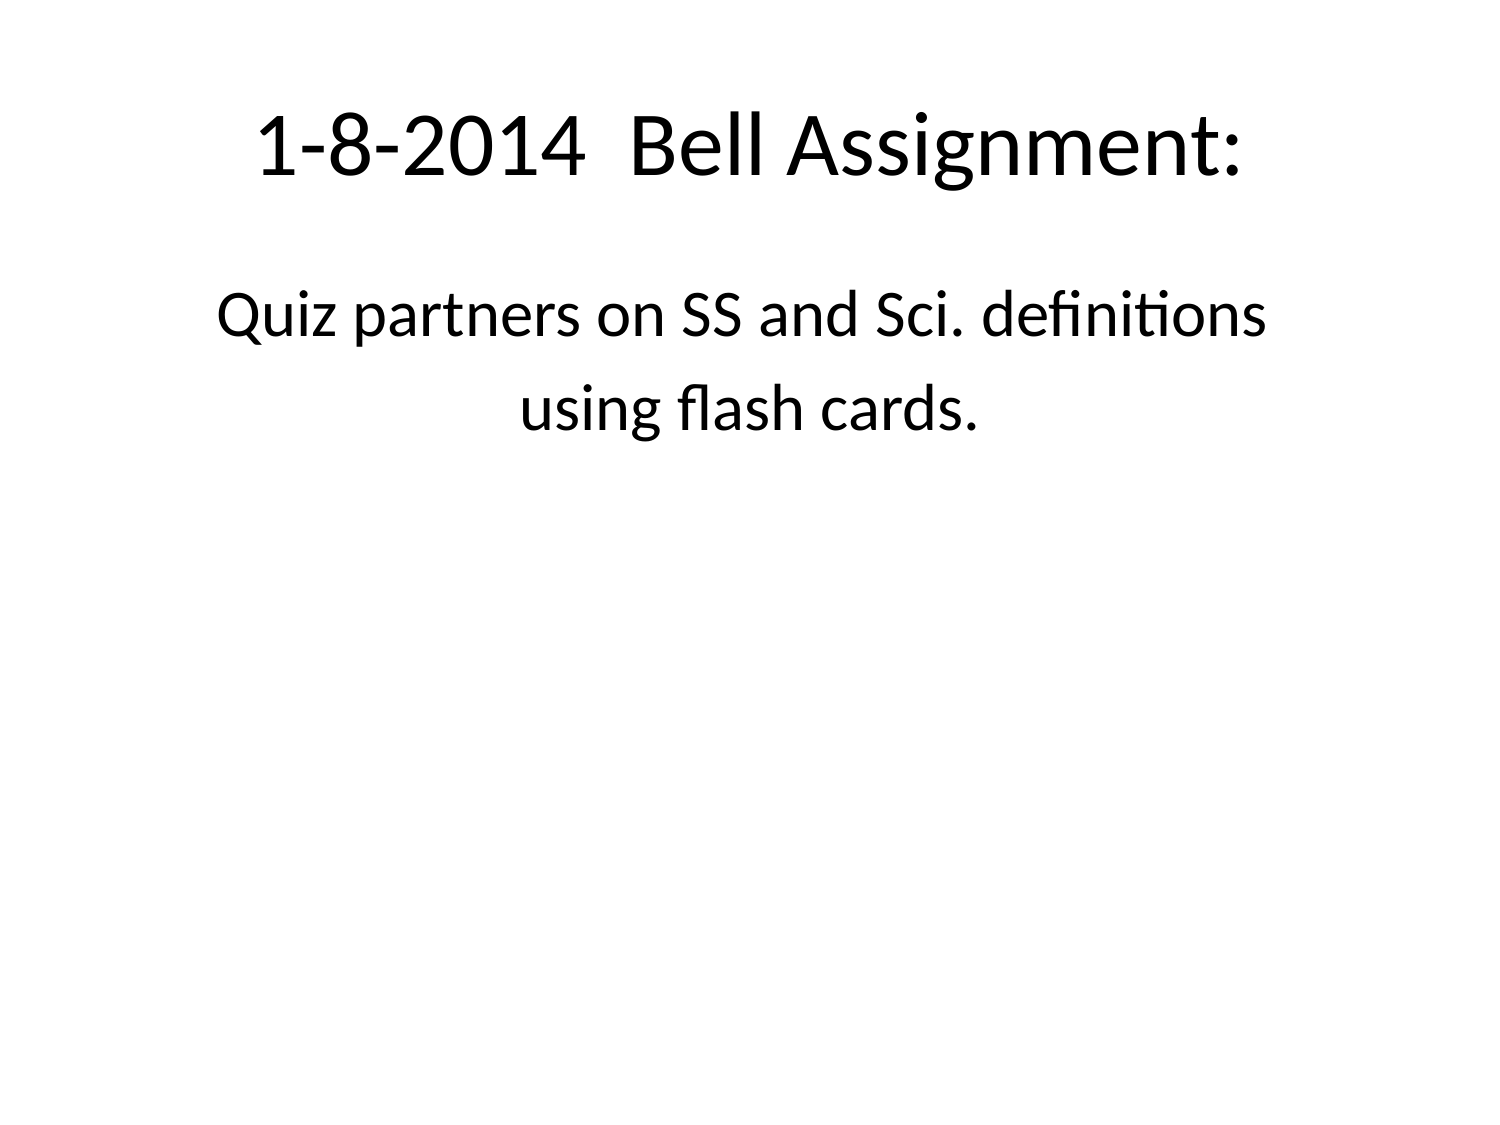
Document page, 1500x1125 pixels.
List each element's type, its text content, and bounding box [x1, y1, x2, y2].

list Quiz partners on SS and Sci. definitions using flash cards. [0, 262, 1500, 1005]
title 1-8-2014 Bell Assignment: [75, 45, 1425, 233]
